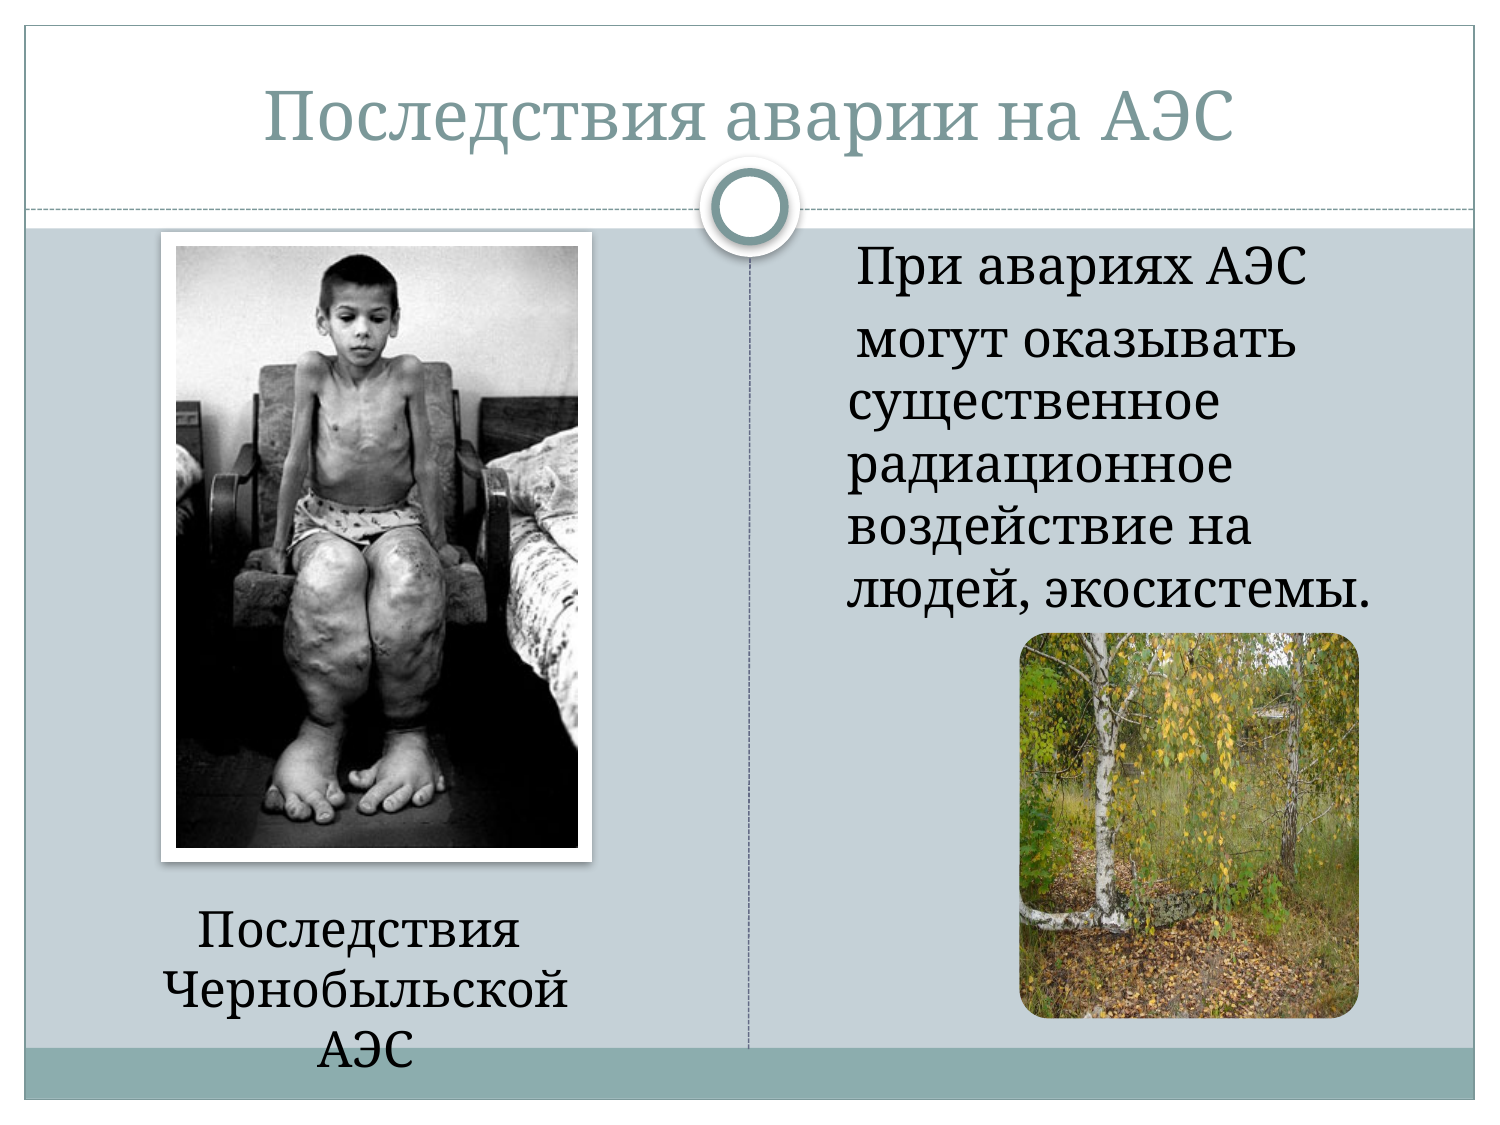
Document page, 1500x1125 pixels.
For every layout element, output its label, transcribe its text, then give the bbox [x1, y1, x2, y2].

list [175, 245, 578, 848]
text_box Последствия Чернобыльской АЭС [105, 890, 626, 1086]
picture [1019, 632, 1360, 1019]
title Последствия аварии на АЭС [49, 37, 1450, 162]
list При авариях АЭС могут оказывать существенное радиационное воздействие на людей, экосистемы. [787, 224, 1450, 993]
